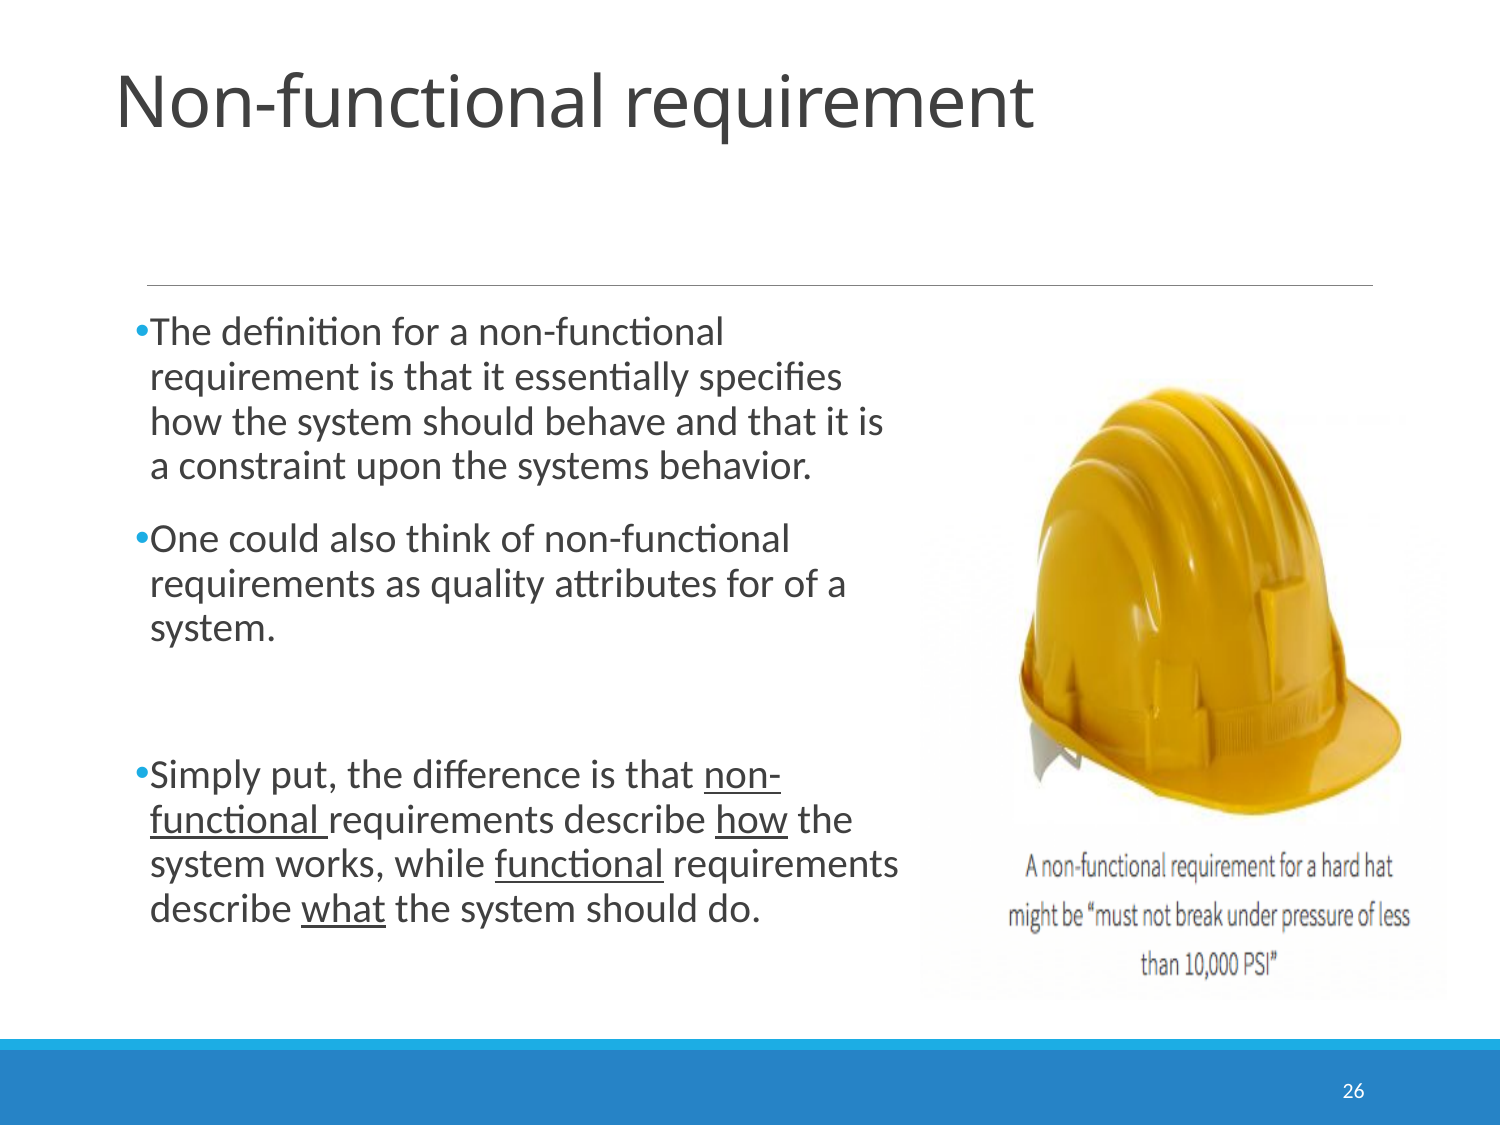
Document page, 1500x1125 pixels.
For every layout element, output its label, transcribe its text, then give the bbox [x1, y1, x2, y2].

picture [919, 361, 1448, 1000]
title Non-functional requirement [99, 60, 1334, 150]
slide_number 26 [1218, 1059, 1380, 1120]
list The definition for a non-functional requirement is that it essentially specifies how the system should behave and that it is a constraint upon the systems behavior. One could also think of non-functional requirements as quality attributes for of a system. Simply put, the difference is that non-functional requirements describe how the system works, while functional requirements describe what the system should do. [135, 302, 904, 963]
